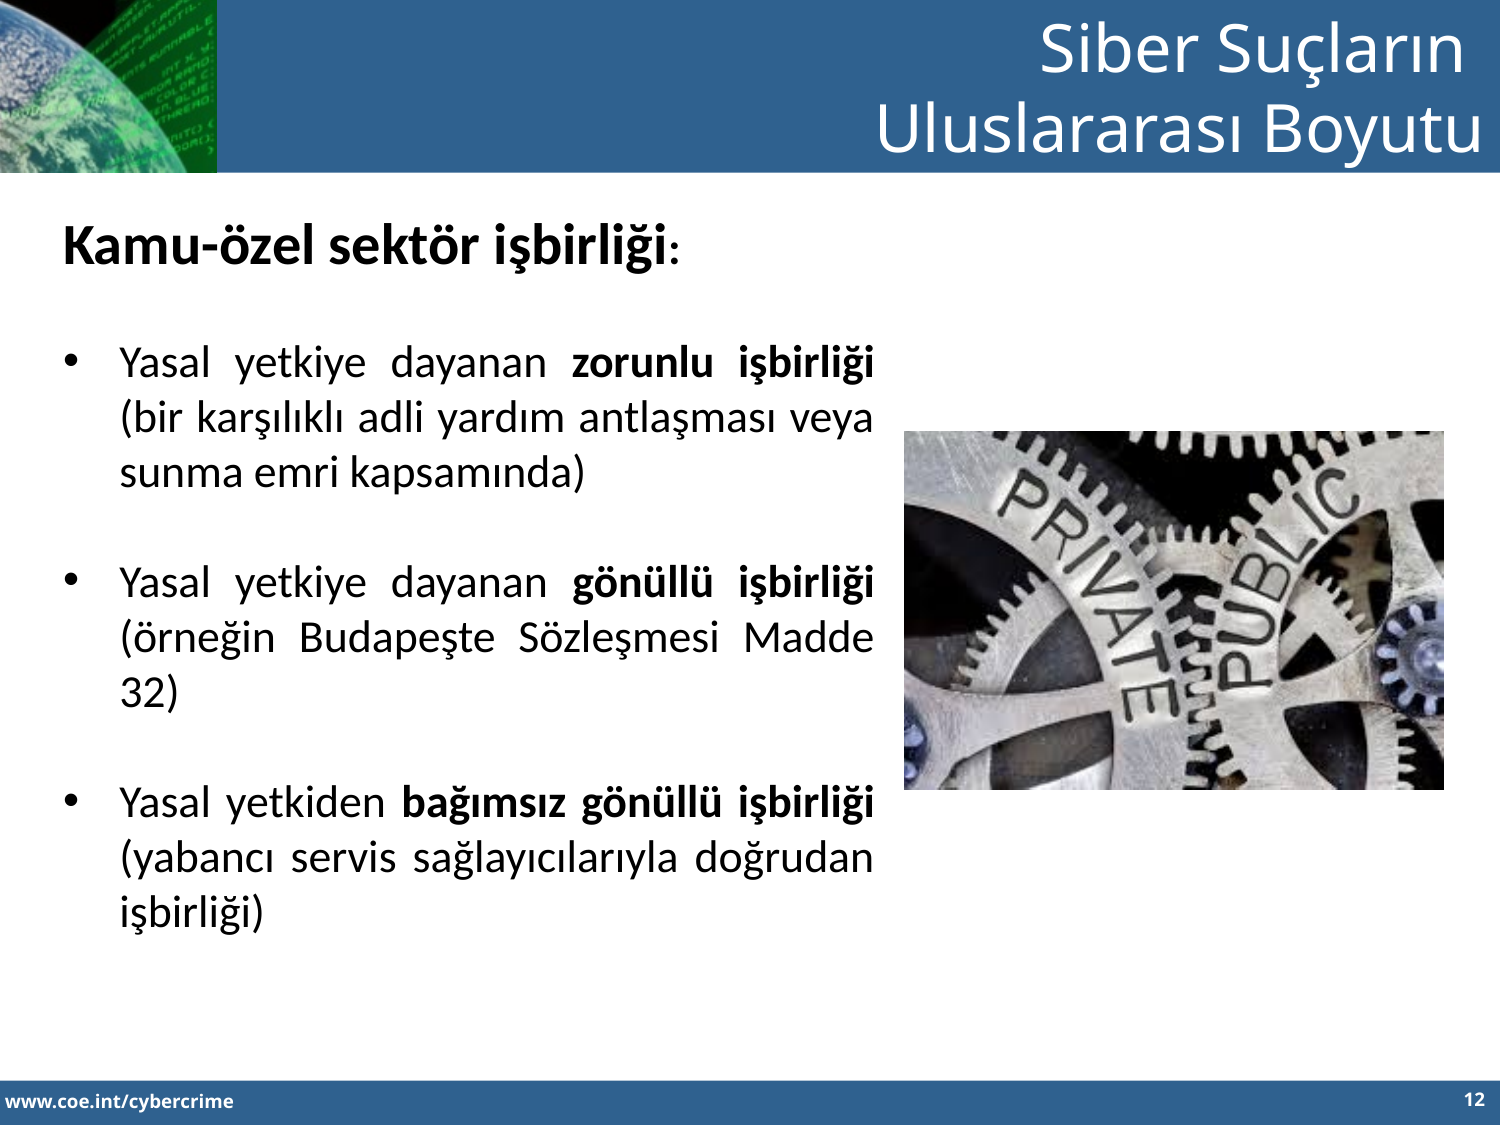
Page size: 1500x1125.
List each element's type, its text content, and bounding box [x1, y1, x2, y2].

text_box Kamu-özel sektör işbirliği: Yasal yetkiye dayanan zorunlu işbirliği (bir karşılıklı adli yardım antlaşması veya sunma emri kapsamında) Yasal yetkiye dayanan gönüllü işbirliği (örneğin Budapeşte Sözleşmesi Madde 32) Yasal yetkiden bağımsız gönüllü işbirliği (yabancı servis sağlayıcılarıyla doğrudan işbirliği) [48, 199, 890, 944]
text_box Siber Suçların Uluslararası Boyutu [329, 9, 1500, 162]
picture [0, 1, 217, 173]
picture [904, 431, 1444, 790]
slide_number 12 [1149, 1079, 1500, 1125]
